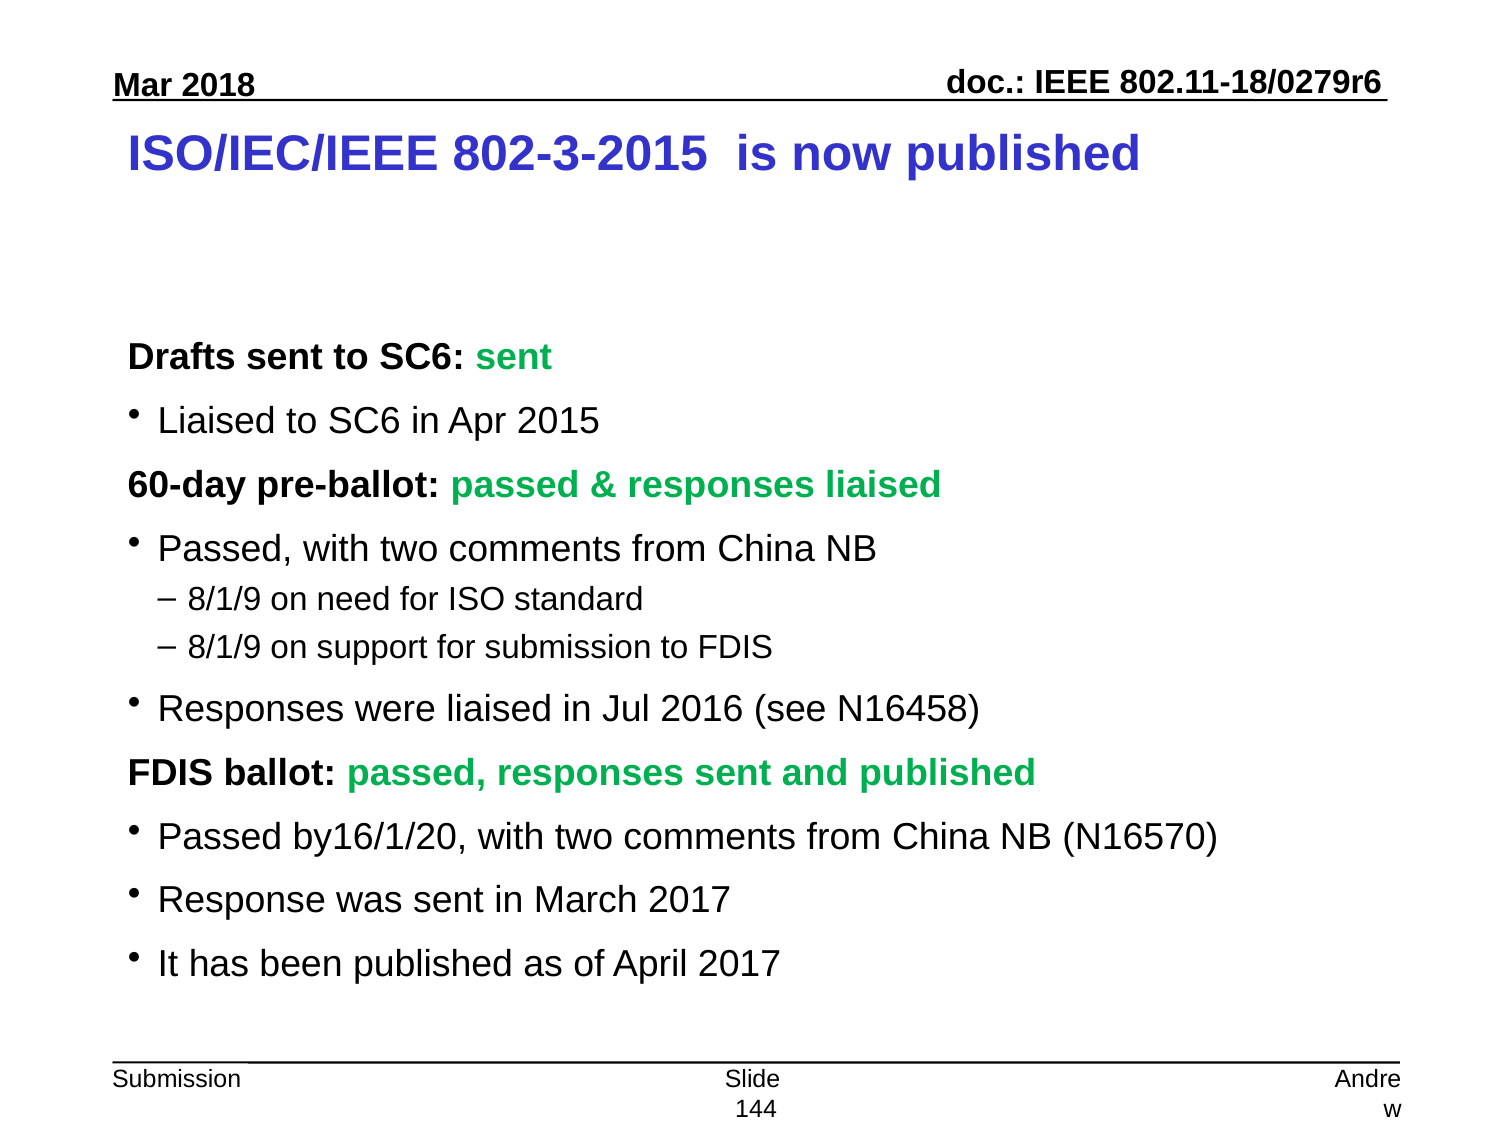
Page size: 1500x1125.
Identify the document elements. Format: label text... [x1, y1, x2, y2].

list Drafts sent to SC6: sent Liaised to SC6 in Apr 2015 60-day pre-ballot: passed & responses liaised Passed, with two comments from China NB 8/1/9 on need for ISO standard 8/1/9 on support for submission to FDIS Responses were liaised in Jul 2016 (see N16458) FDIS ballot: passed, responses sent and published Passed by16/1/20, with two comments from China NB (N16570) Response was sent in March 2017 It has been published as of April 2017 [112, 324, 1388, 1000]
title ISO/IEC/IEEE 802-3-2015 is now published [112, 112, 1388, 288]
footer Andrew Myles, Cisco [1320, 1061, 1402, 1093]
slide_number Slide 144 [709, 1061, 803, 1093]
